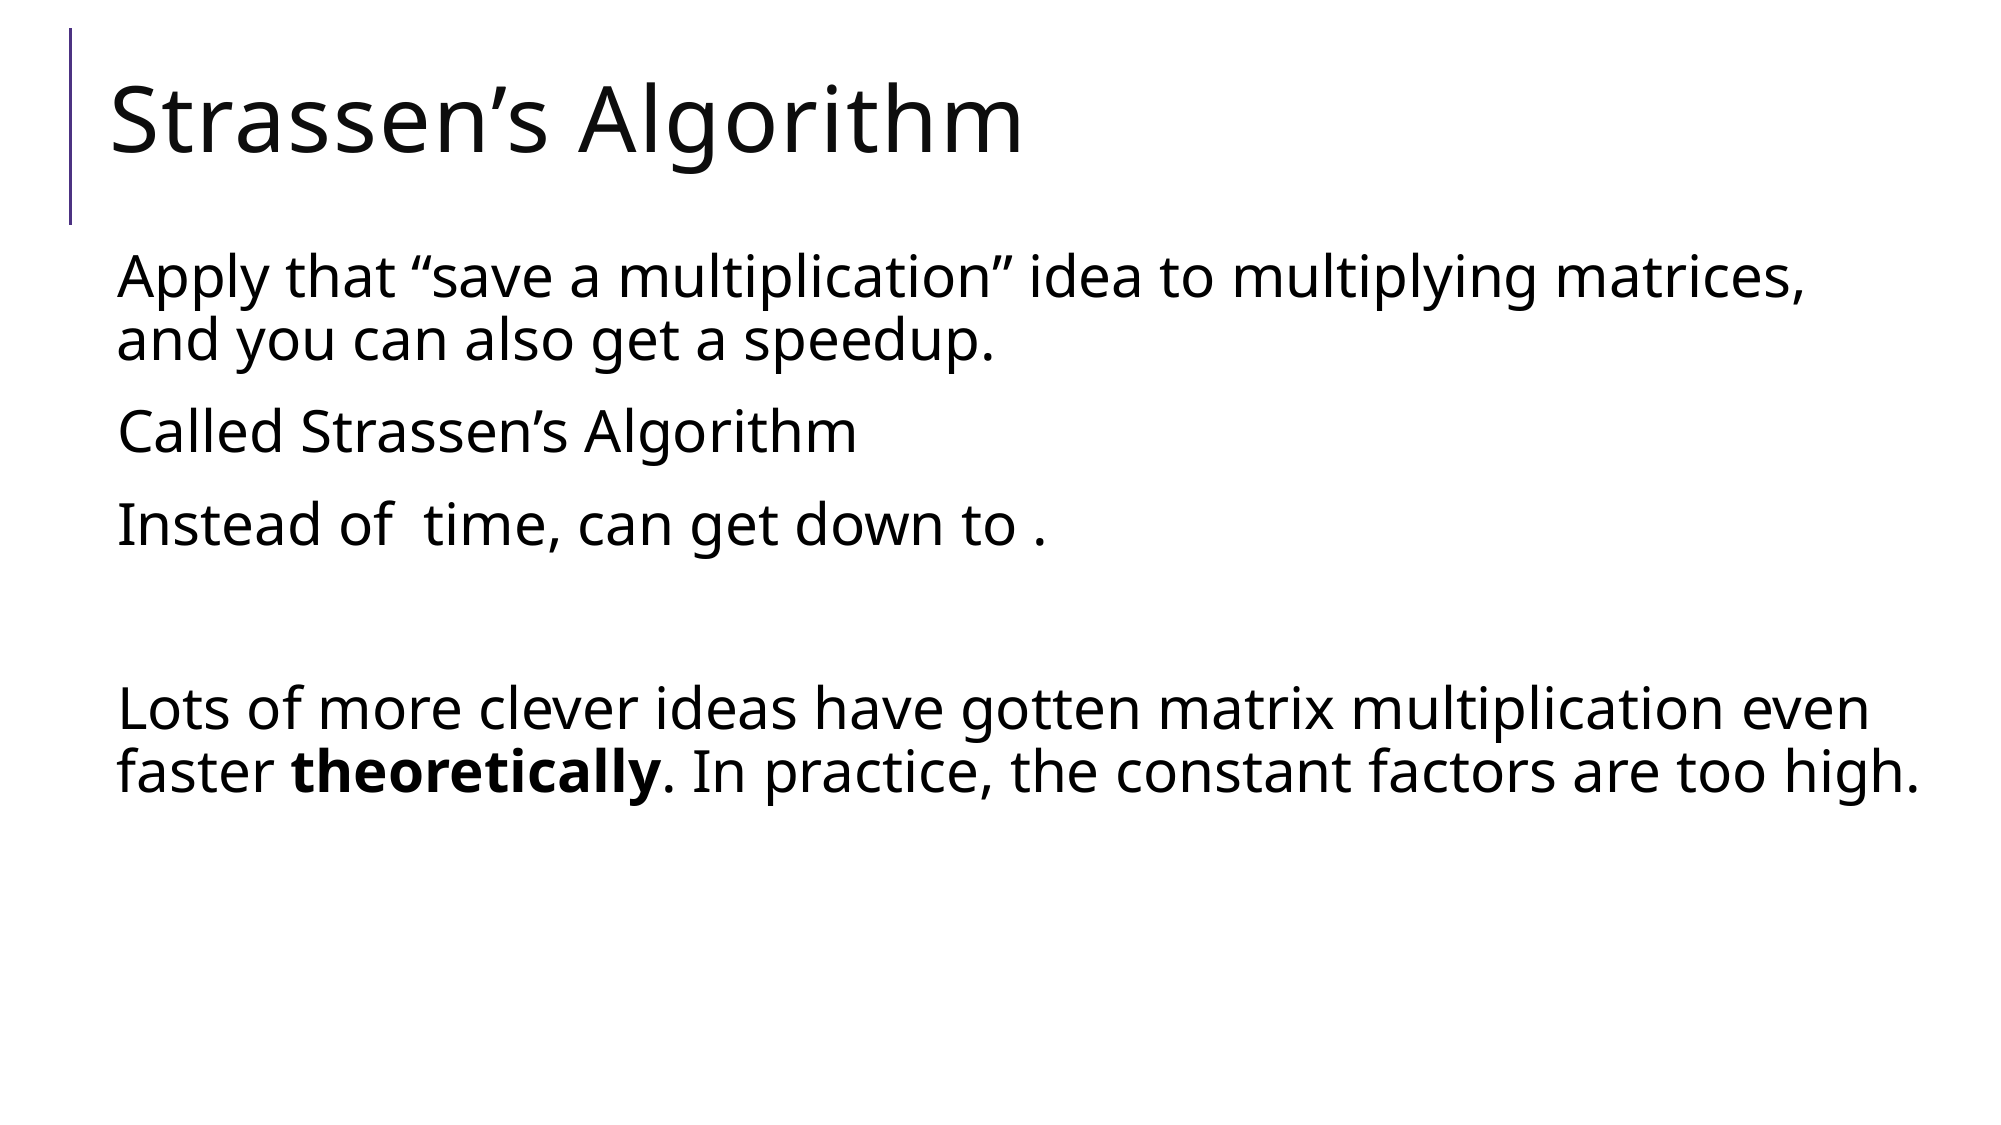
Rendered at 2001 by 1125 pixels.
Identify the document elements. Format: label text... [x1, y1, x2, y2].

title Strassen’s Algorithm [94, 43, 1930, 210]
